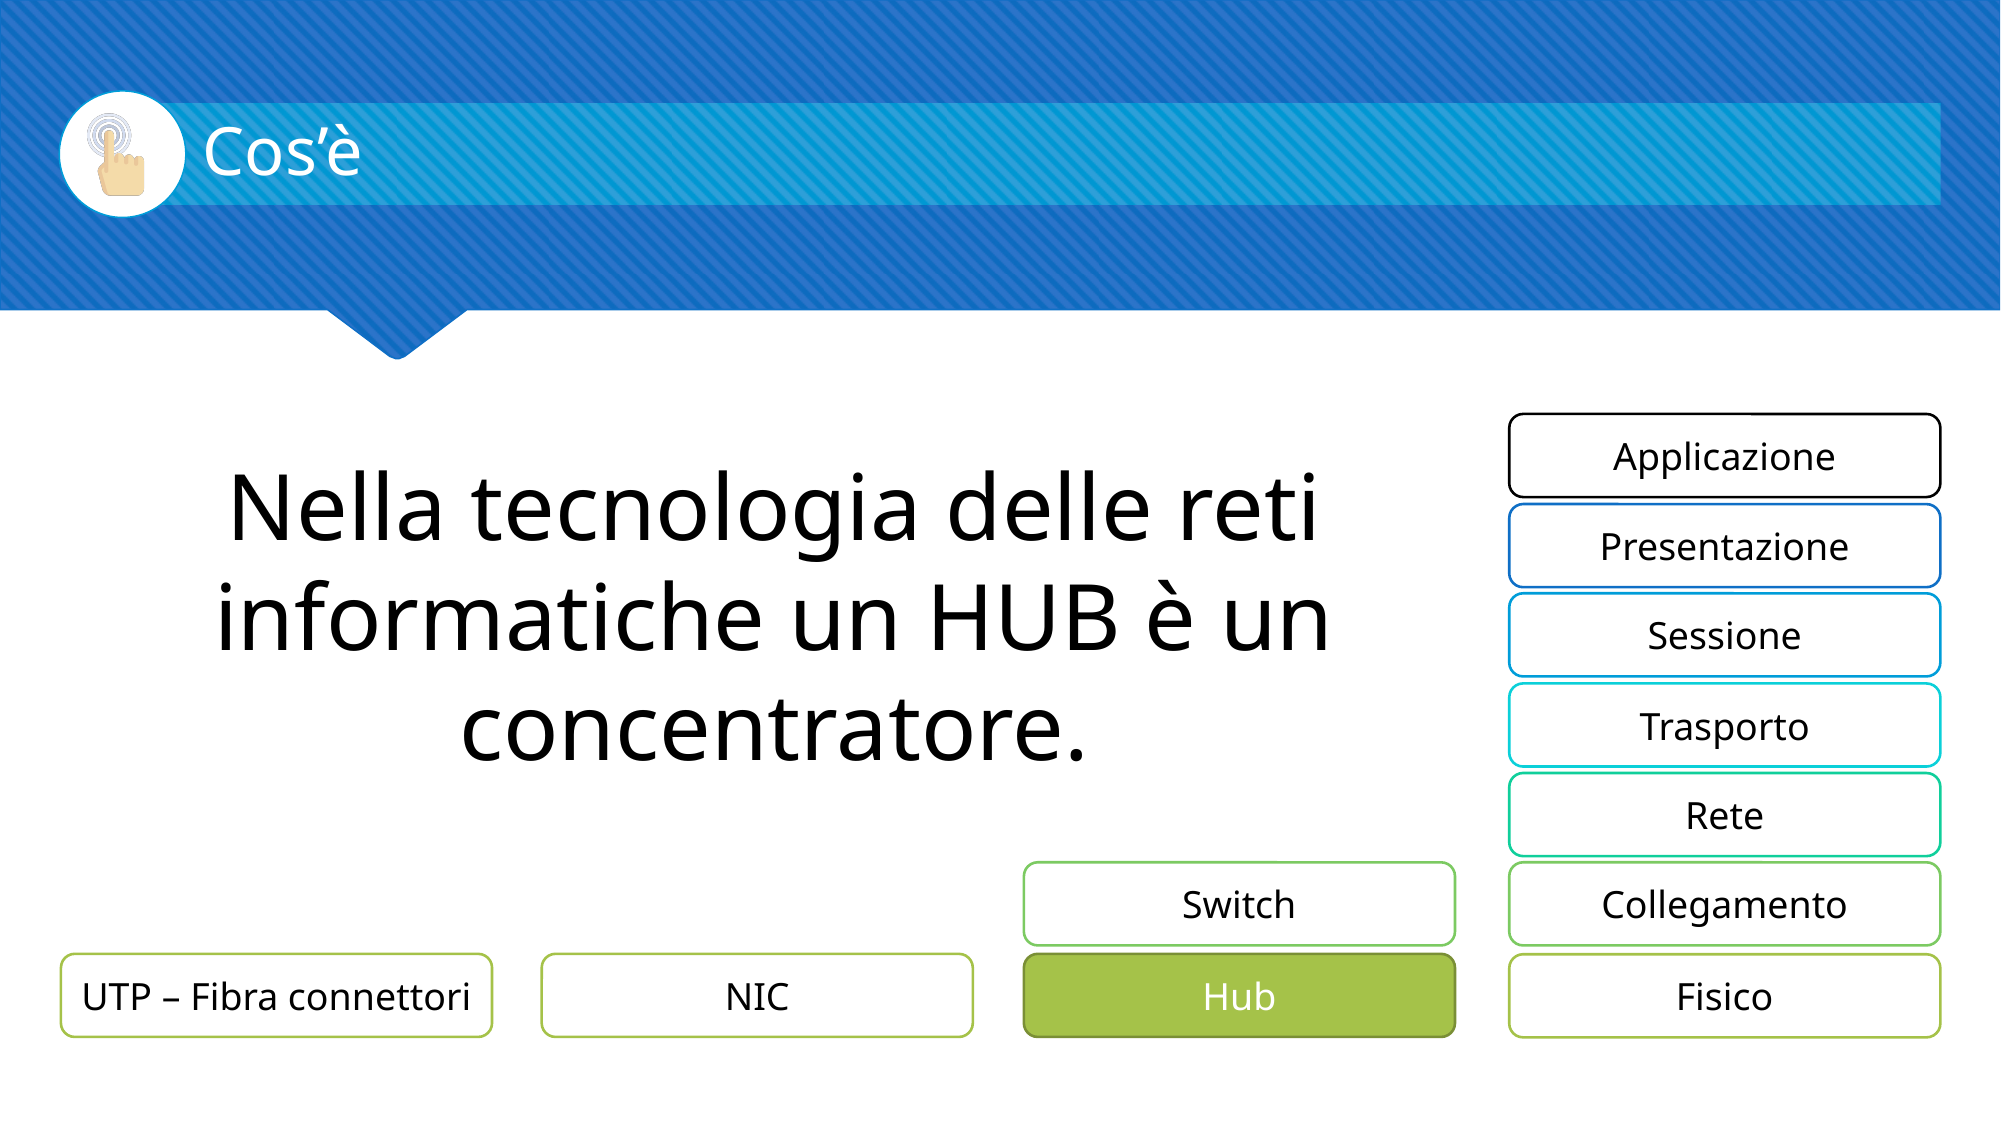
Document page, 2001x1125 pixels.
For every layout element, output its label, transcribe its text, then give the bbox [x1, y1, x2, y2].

text_box UTP – Fibra connettori [59, 952, 494, 1039]
text_box Hub [1022, 952, 1457, 1039]
text_box Switch [1022, 860, 1457, 947]
text_box Fisico [1507, 952, 1942, 1039]
text_box Presentazione [1507, 502, 1942, 589]
text_box Rete [1507, 771, 1942, 858]
text_box Sessione [1507, 591, 1942, 678]
text_box NIC [540, 952, 975, 1039]
text_box Collegamento [1507, 860, 1942, 947]
text_box Applicazione [1507, 412, 1942, 499]
text_box Trasporto [1507, 682, 1942, 768]
text_box Nella tecnologia delle reti informatiche un HUB è un concentratore. [166, 485, 1383, 742]
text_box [58, 90, 1941, 218]
